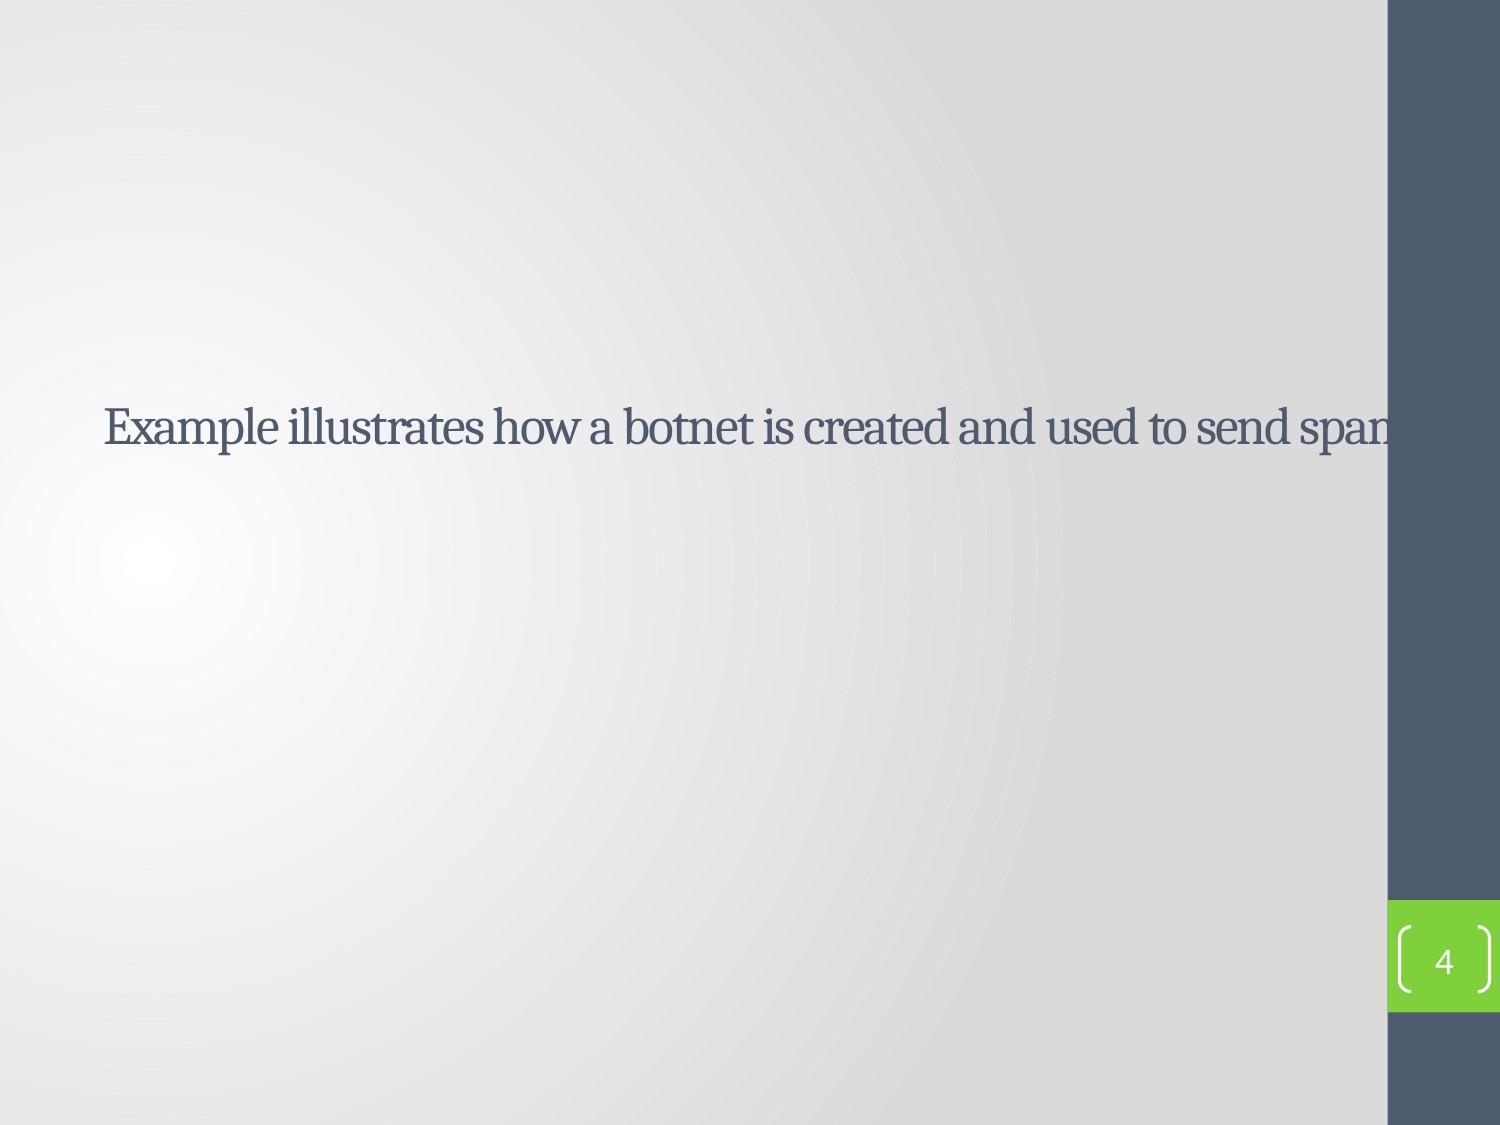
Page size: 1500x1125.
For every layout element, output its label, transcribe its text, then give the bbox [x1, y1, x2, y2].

slide_number 4 [1397, 925, 1492, 994]
title Example illustrates how a botnet is created and used to send spam. [88, 361, 1439, 550]
